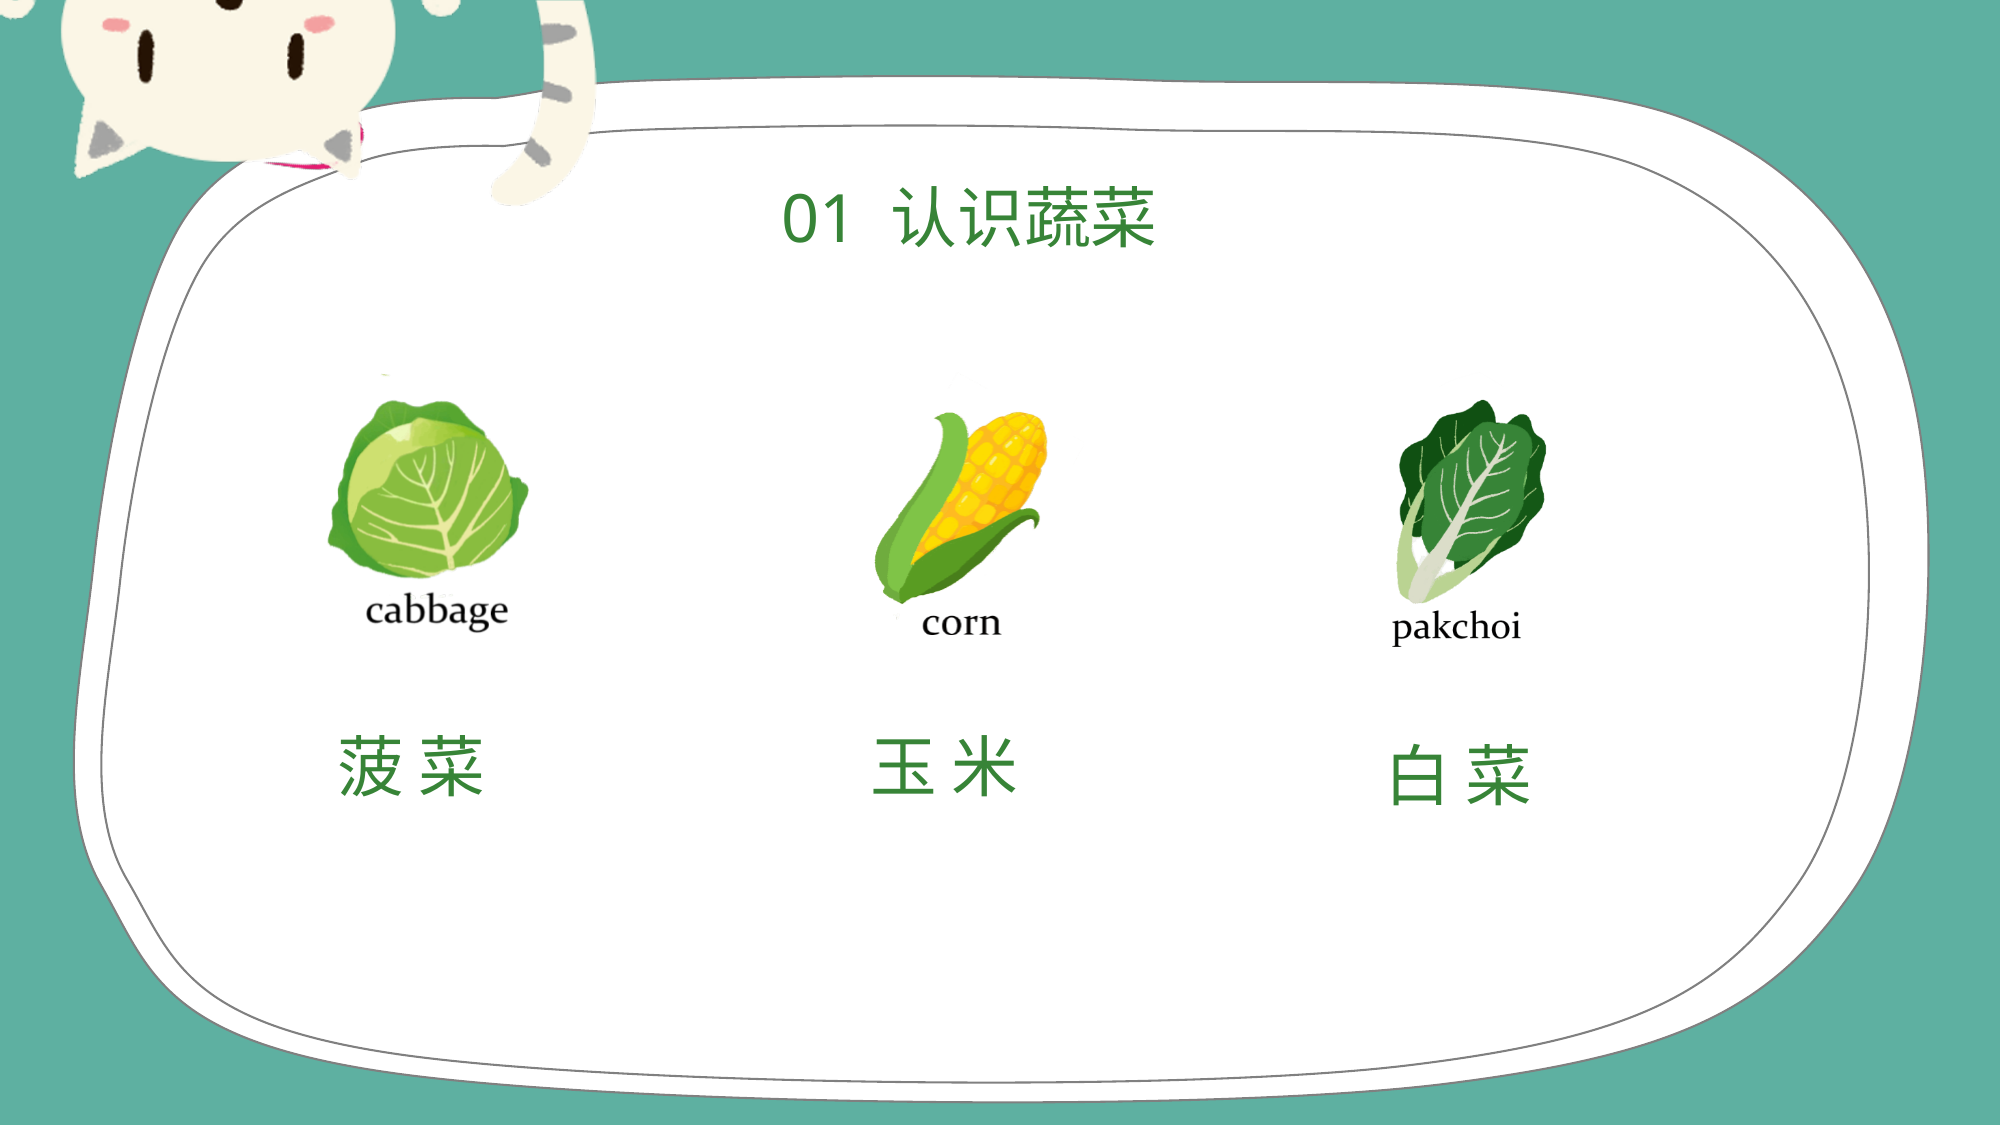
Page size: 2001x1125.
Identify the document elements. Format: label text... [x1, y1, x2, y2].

picture [322, 342, 531, 699]
picture [1392, 372, 1547, 647]
text_box 01 认识蔬菜 [766, 168, 1270, 264]
text_box 玉 米 [855, 717, 1103, 813]
text_box 白 菜 [1369, 725, 1618, 821]
picture [0, 0, 597, 217]
text_box 菠 菜 [322, 717, 570, 813]
picture [874, 372, 1084, 635]
